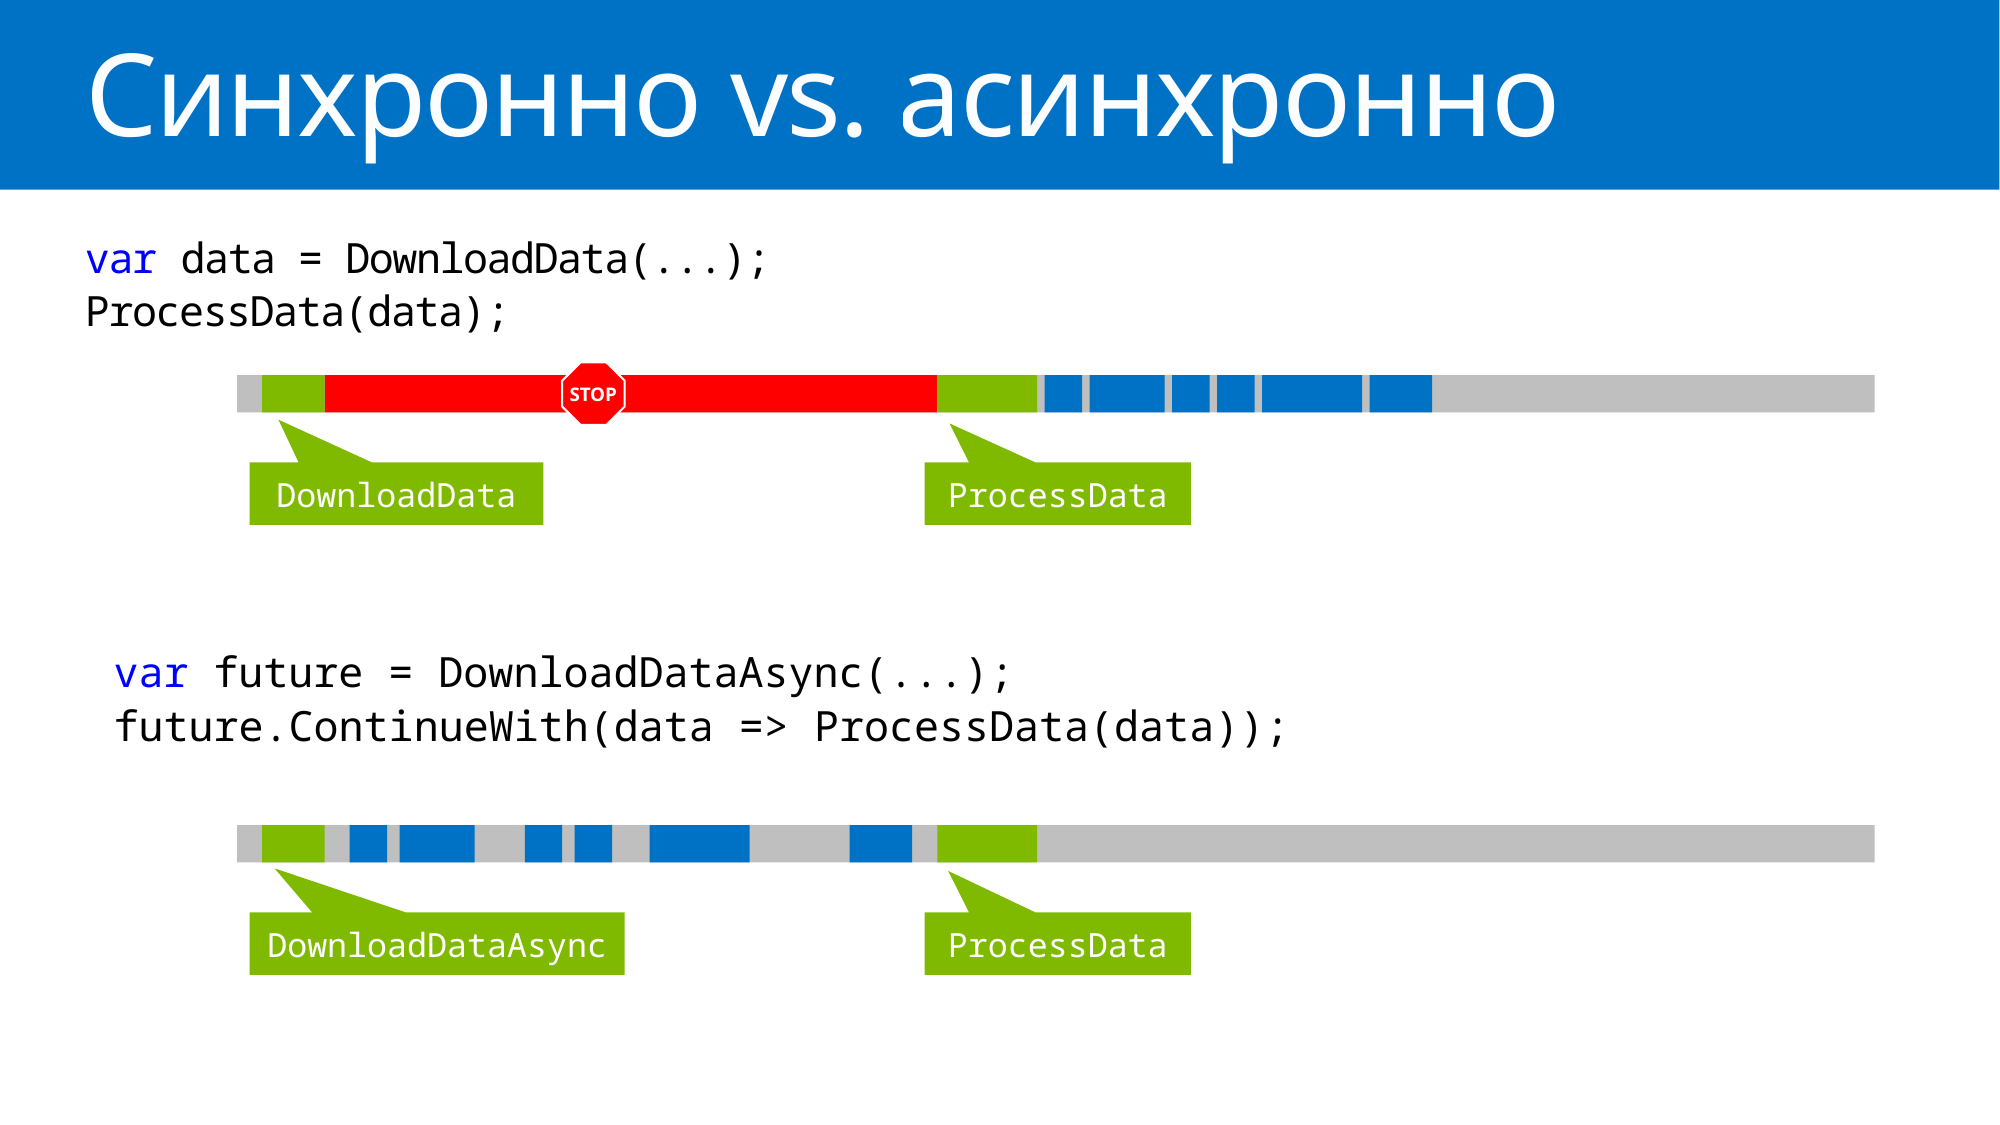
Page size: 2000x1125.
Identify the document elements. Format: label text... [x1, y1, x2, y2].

text_box [1433, 374, 1875, 413]
text_box [1363, 374, 1369, 413]
text_box var future = DownloadDataAsync(...); future.ContinueWith(data => ProcessData(data)); [113, 651, 1872, 751]
text_box [1192, 374, 1210, 413]
text_box [1216, 374, 1255, 413]
text_box [236, 374, 249, 413]
text_box [1369, 374, 1433, 413]
text_box [1210, 374, 1216, 413]
text_box [236, 824, 249, 863]
title Синхронно vs. асинхронно [85, 37, 1914, 162]
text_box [249, 824, 1192, 976]
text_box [249, 362, 1192, 526]
text_box [1255, 374, 1261, 413]
list var data = DownloadData(...); ProcessData(data); [85, 237, 1915, 1088]
text_box [1261, 374, 1363, 413]
text_box [1192, 824, 1875, 863]
